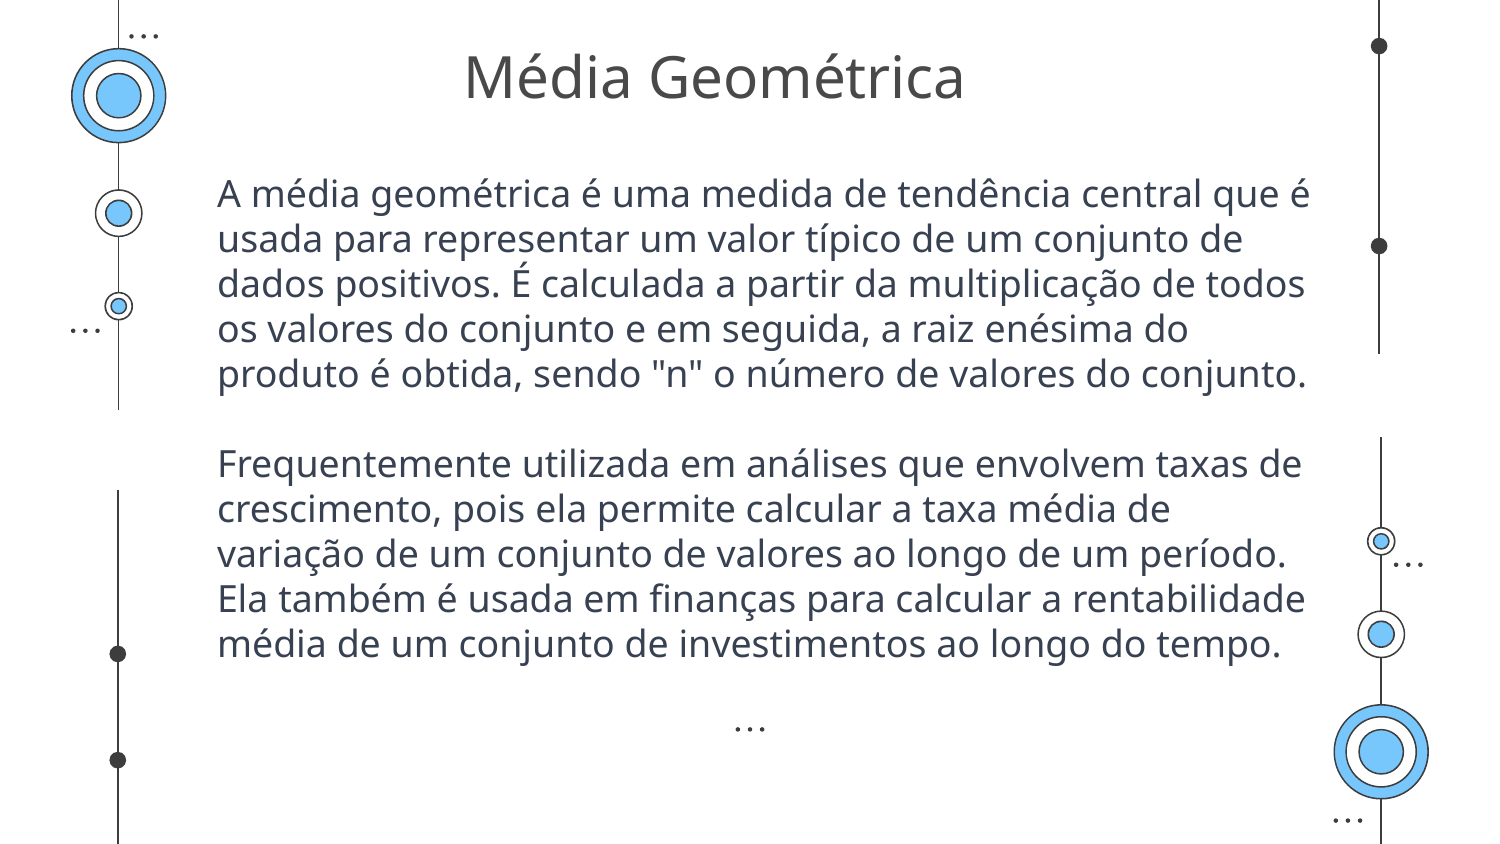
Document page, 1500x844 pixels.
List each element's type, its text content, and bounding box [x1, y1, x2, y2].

title Média Geométrica [328, 25, 1118, 120]
text_box A média geométrica é uma medida de tendência central que é usada para representar um valor típico de um conjunto de dados positivos. É calculada a partir da multiplicação de todos os valores do conjunto e em seguida, a raiz enésima do produto é obtida, sendo "n" o número de valores do conjunto. Frequentemente utilizada em análises que envolvem taxas de crescimento, pois ela permite calcular a taxa média de variação de um conjunto de valores ao longo de um período. Ela também é usada em finanças para calcular a rentabilidade média de um conjunto de investimentos ao longo do tempo. [202, 162, 1329, 672]
